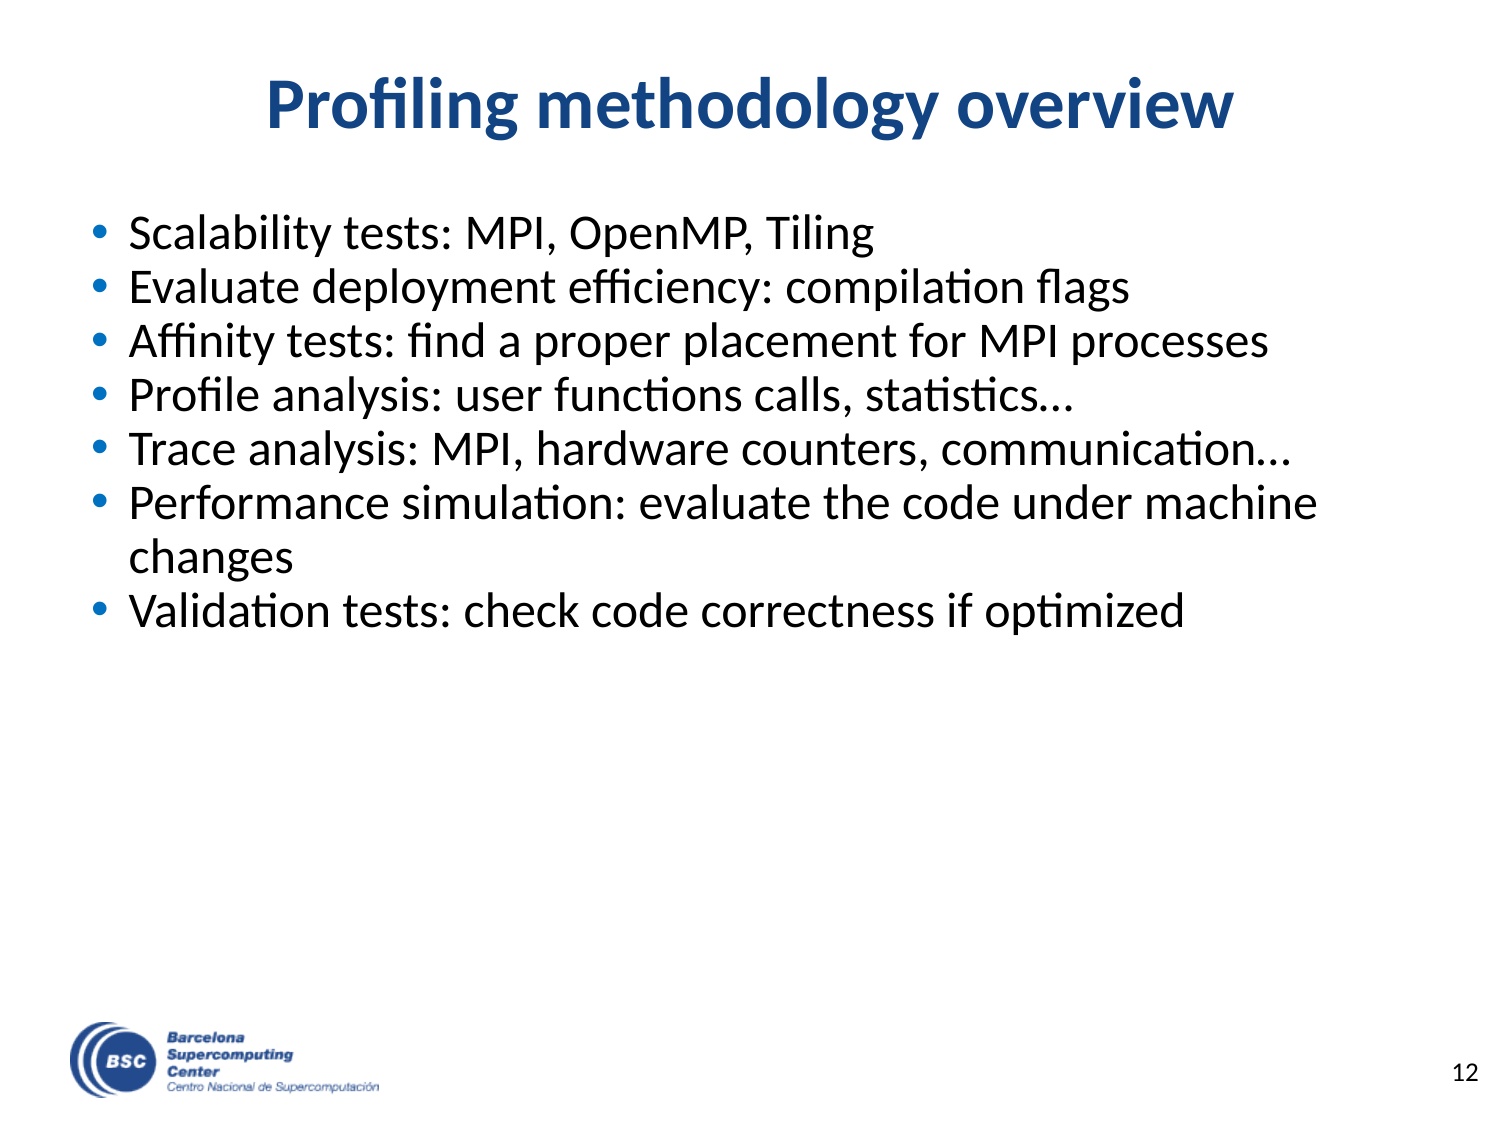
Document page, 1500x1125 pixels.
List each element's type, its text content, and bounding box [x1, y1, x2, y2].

list Scalability tests: MPI, OpenMP, Tiling Evaluate deployment efficiency: compilation flags Affinity tests: find a proper placement for MPI processes Profile analysis: user functions calls, statistics… Trace analysis: MPI, hardware counters, communication… Performance simulation: evaluate the code under machine changes Validation tests: check code correctness if optimized [76, 199, 1427, 993]
title Profiling methodology overview [76, 35, 1427, 174]
slide_number ‹#› [1403, 1038, 1494, 1125]
picture [70, 1022, 379, 1098]
